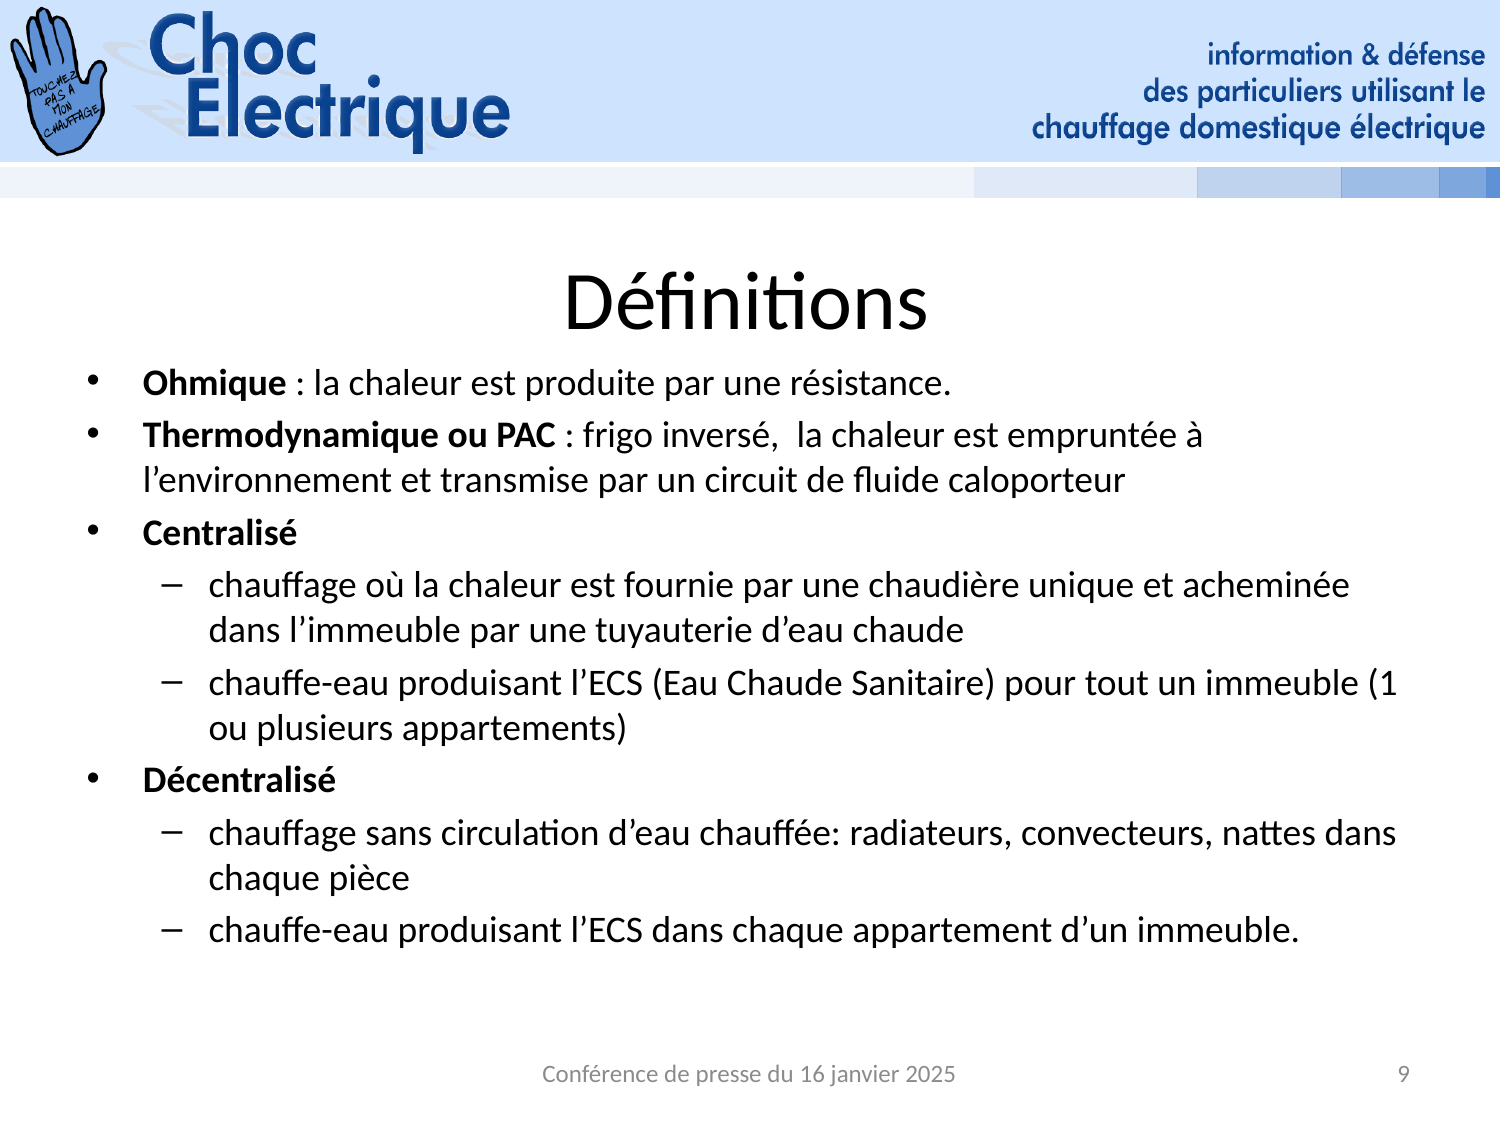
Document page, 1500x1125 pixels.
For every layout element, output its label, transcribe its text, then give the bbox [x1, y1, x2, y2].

slide_number 9 [1074, 1042, 1425, 1103]
footer Conférence de presse du 16 janvier 2025 [512, 1042, 988, 1103]
title Définitions [71, 219, 1422, 349]
list Ohmique : la chaleur est produite par une résistance. Thermodynamique ou PAC : frigo inversé, la chaleur est empruntée à l’environnement et transmise par un circuit de fluide caloporteur Centralisé chauffage où la chaleur est fournie par une chaudière unique et acheminée dans l’immeuble par une tuyauterie d’eau chaude chauffe-eau produisant l’ECS (Eau Chaude Sanitaire) pour tout un immeuble (1 ou plusieurs appartements) Décentralisé chauffage sans circulation d’eau chauffée: radiateurs, convecteurs, nattes dans chaque pièce chauffe-eau produisant l’ECS dans chaque appartement d’un immeuble. [71, 349, 1422, 1012]
picture [0, 0, 1500, 210]
